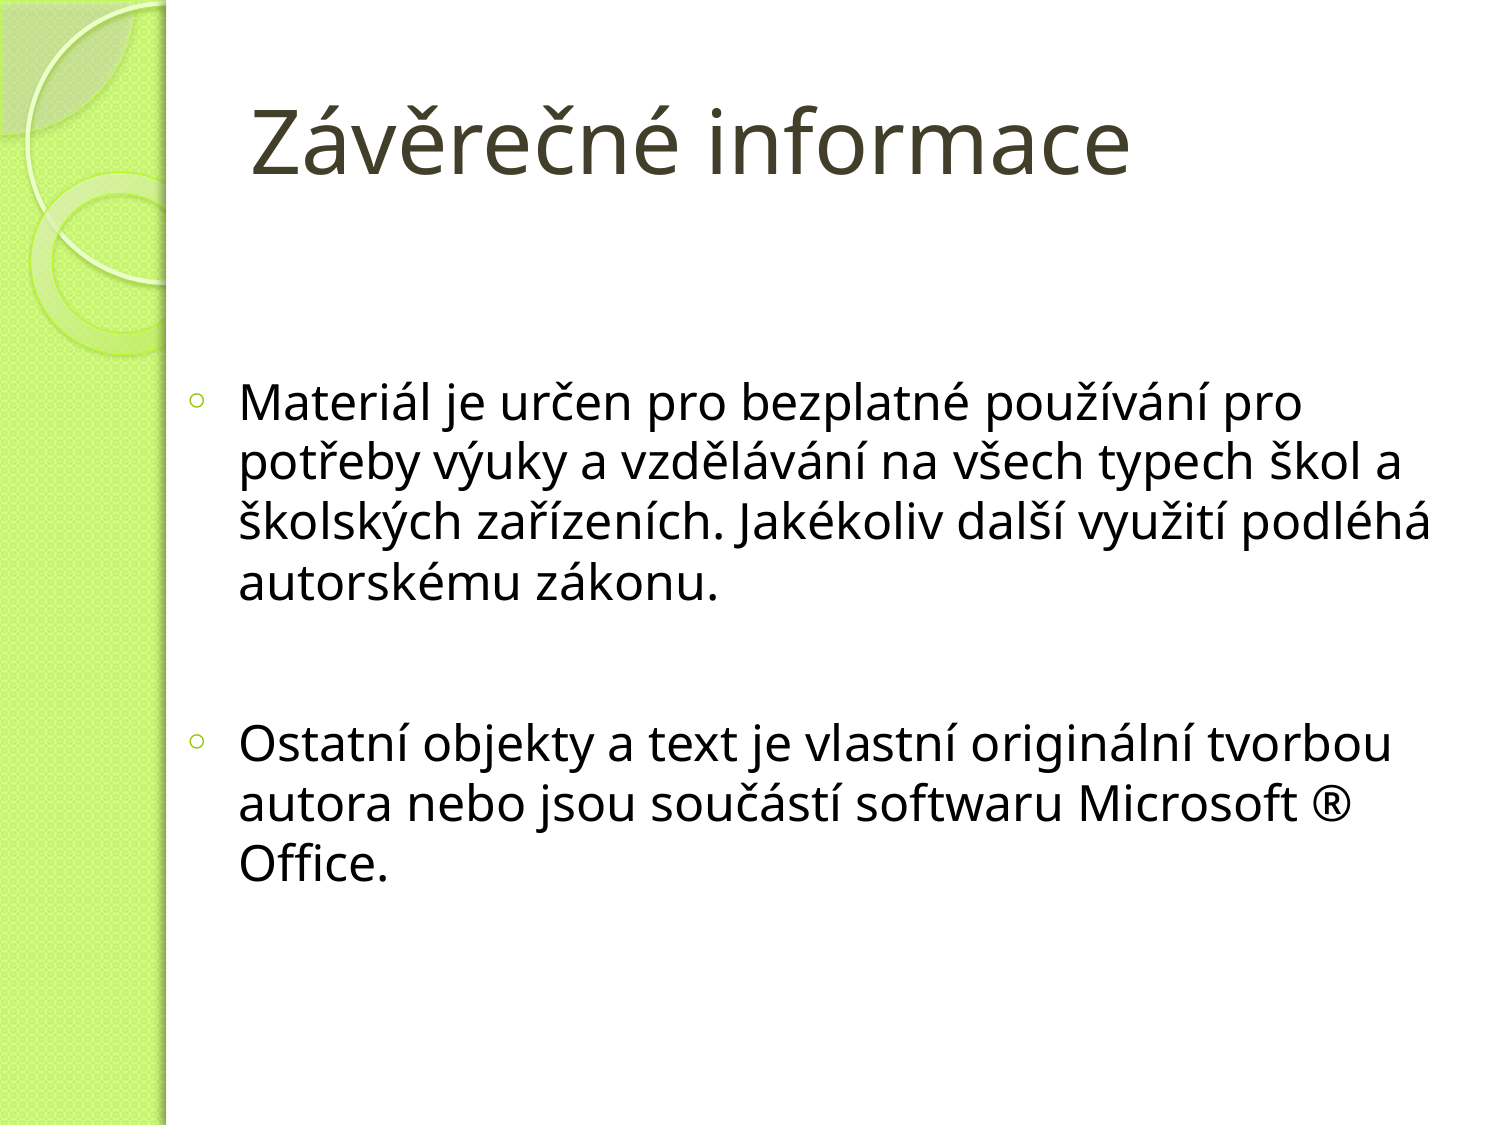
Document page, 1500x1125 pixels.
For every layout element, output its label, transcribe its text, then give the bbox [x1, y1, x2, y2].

list Materiál je určen pro bezplatné používání pro potřeby výuky a vzdělávání na všech typech škol a školských zařízeních. Jakékoliv další využití podléhá autorskému zákonu. Ostatní objekty a text je vlastní originální tvorbou autora nebo jsou součástí softwaru Microsoft ® Office. [62, 362, 1466, 1025]
title Závěrečné informace [235, 45, 1466, 233]
